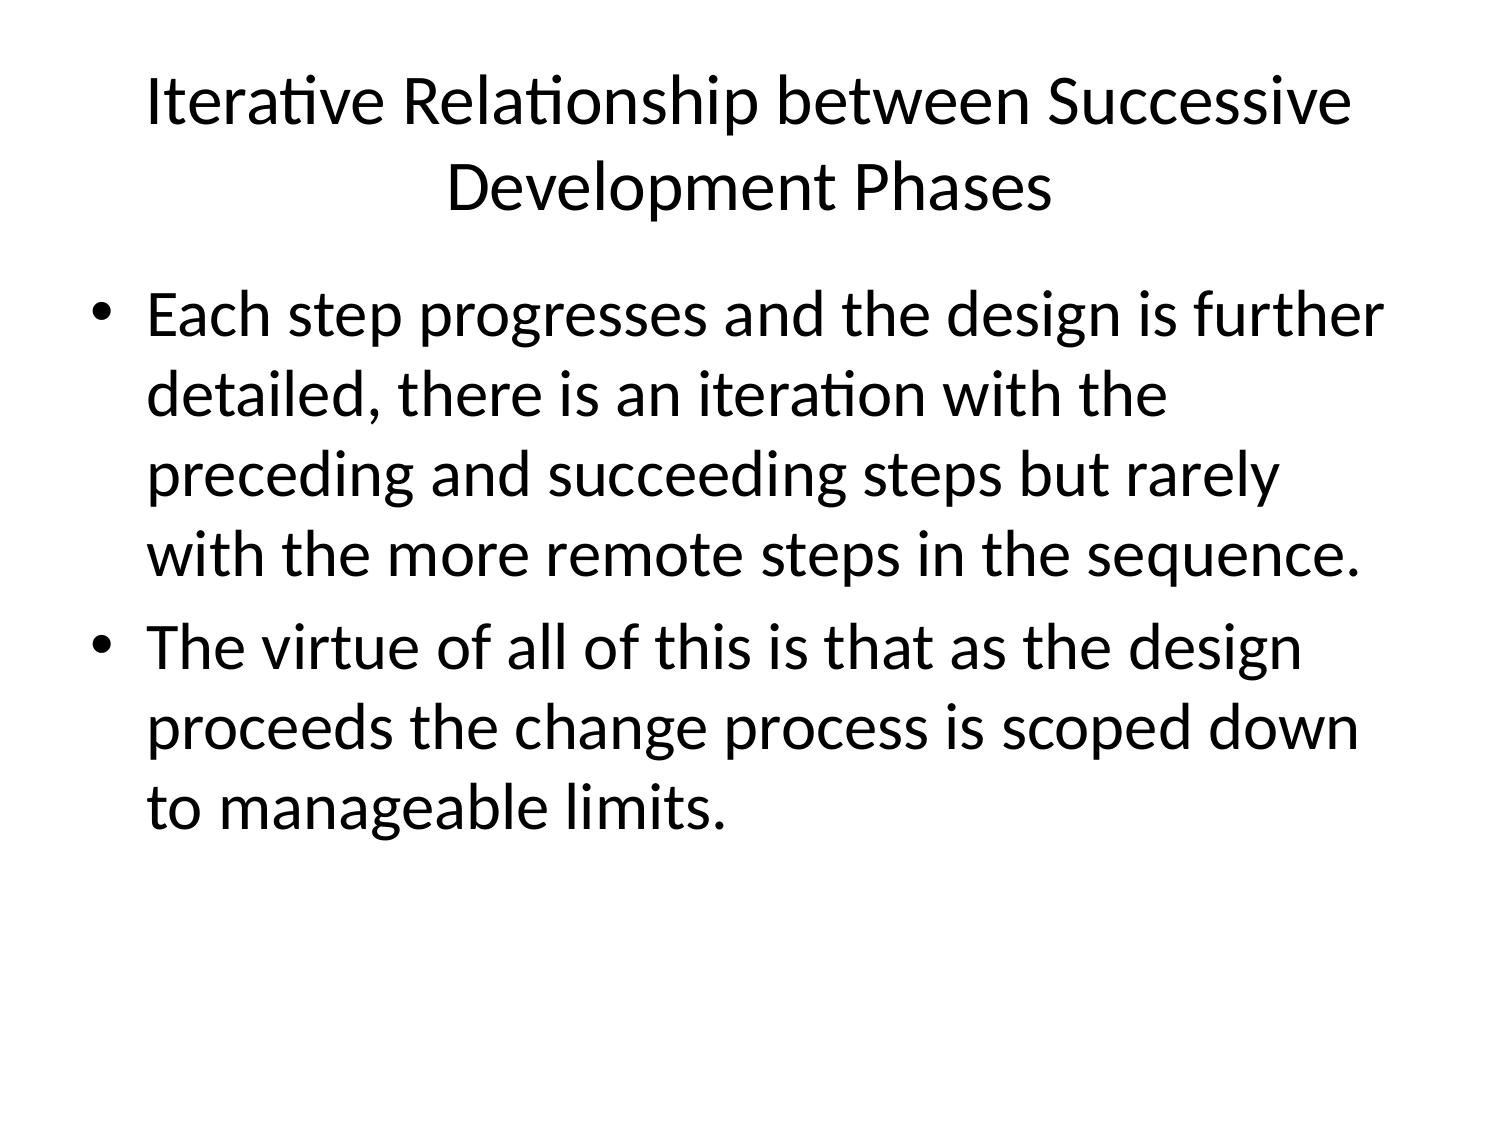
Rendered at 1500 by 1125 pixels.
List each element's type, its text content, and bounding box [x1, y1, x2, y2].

title Iterative Relationship between Successive Development Phases [75, 45, 1425, 233]
list Each step progresses and the design is further detailed, there is an iteration with the preceding and succeeding steps but rarely with the more remote steps in the sequence. The virtue of all of this is that as the design proceeds the change process is scoped down to manageable limits. [75, 262, 1425, 1005]
